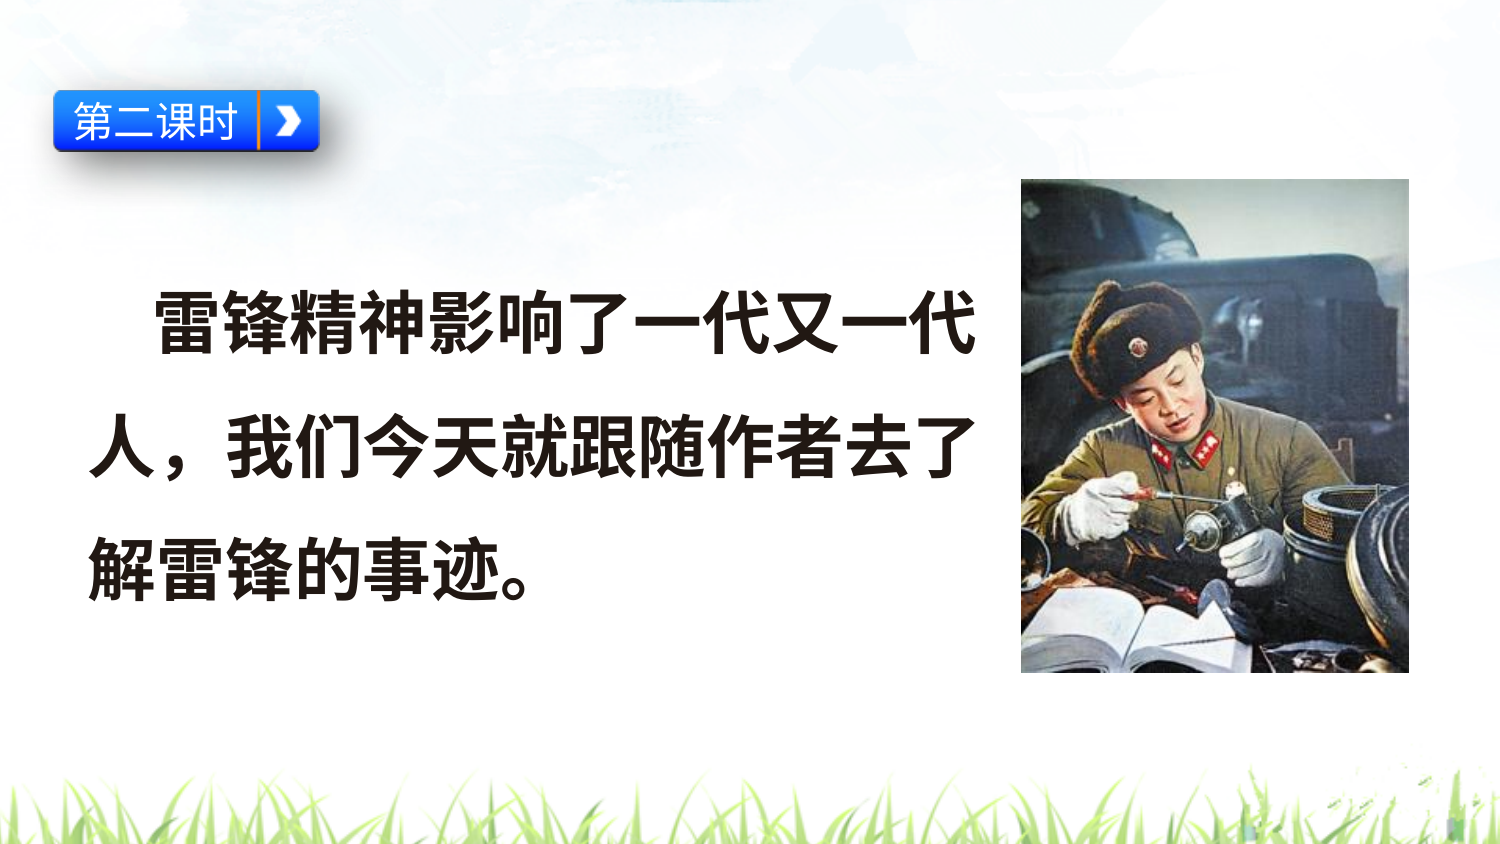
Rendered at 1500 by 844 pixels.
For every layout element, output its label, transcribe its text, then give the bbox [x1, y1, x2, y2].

text_box 雷锋精神影响了一代又一代人，我们今天就跟随作者去了解雷锋的事迹。 [76, 232, 1004, 615]
picture [0, 0, 1500, 844]
